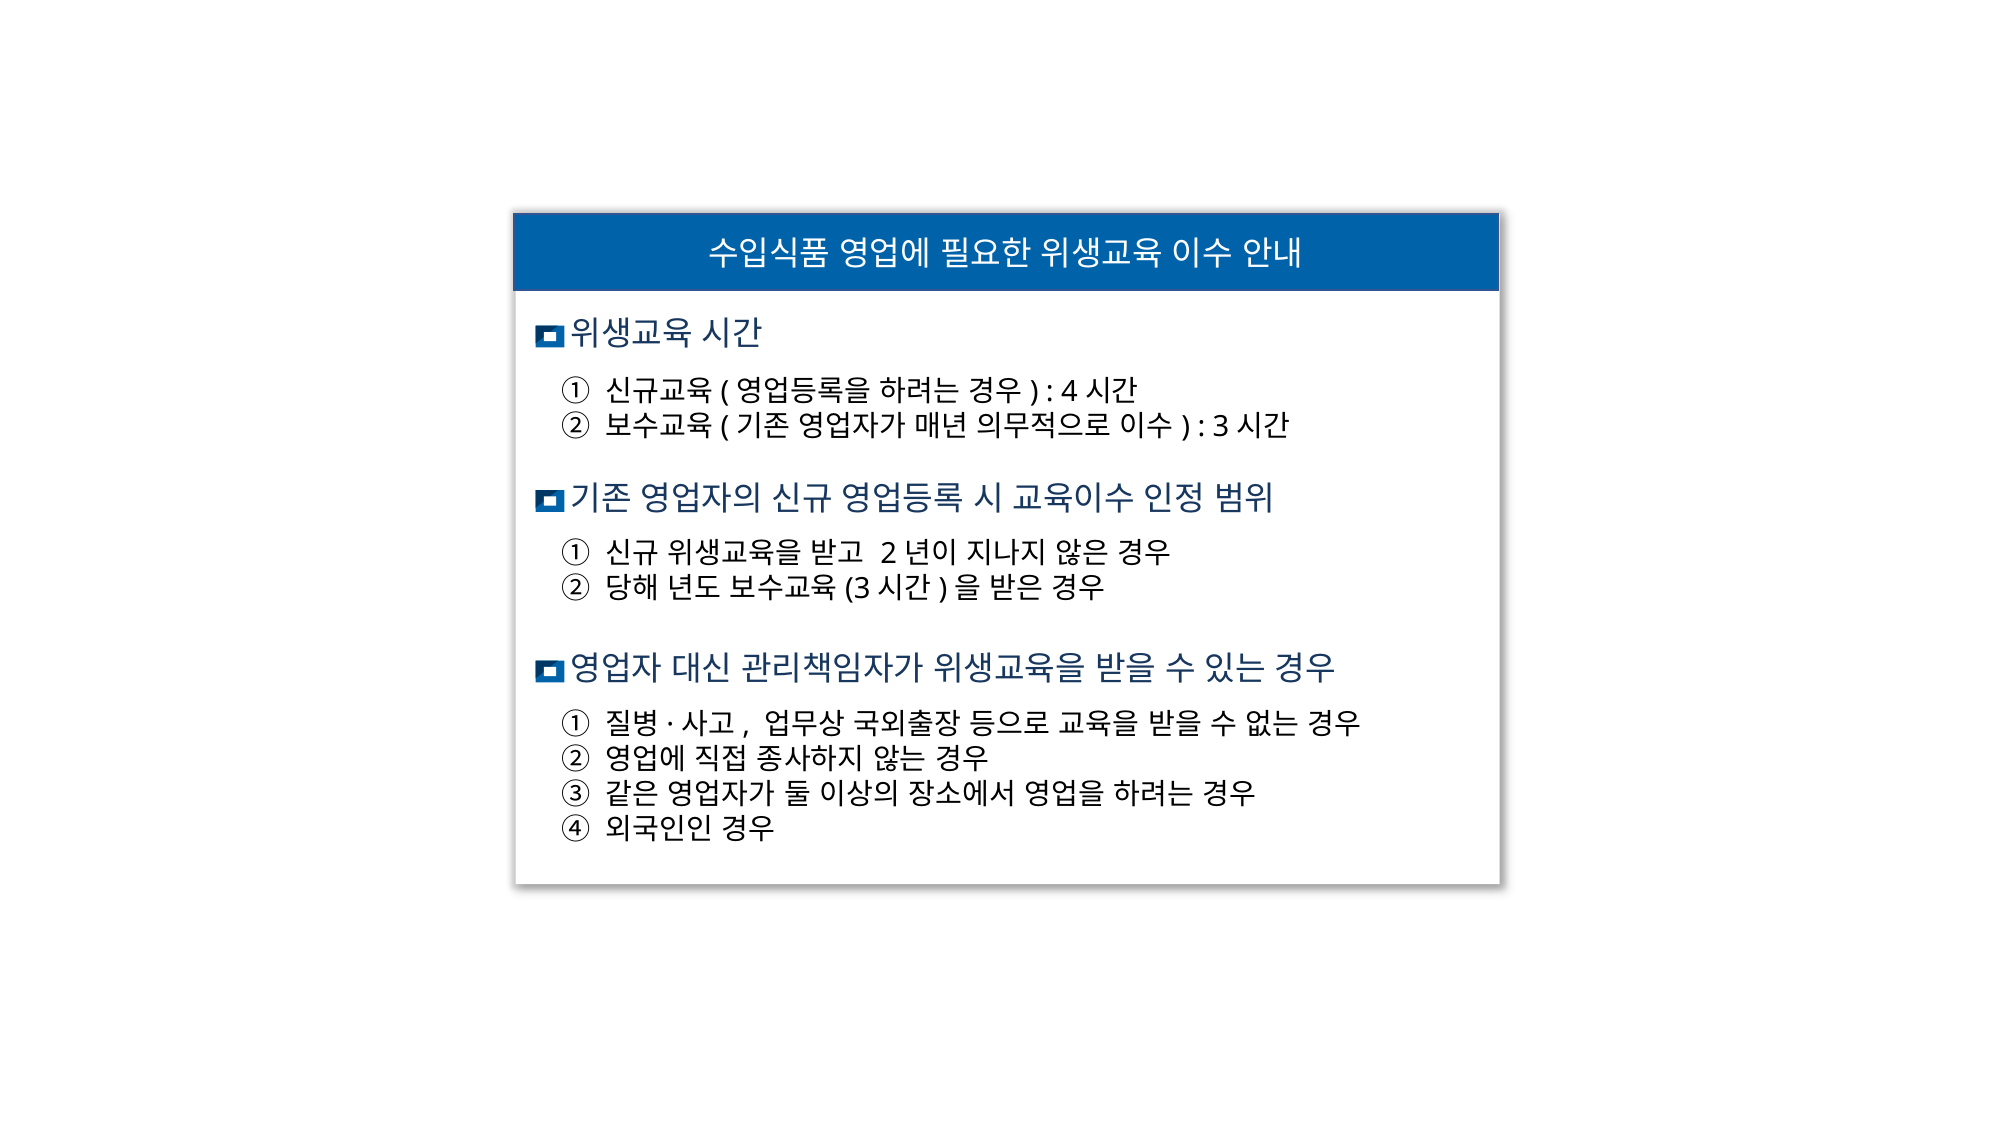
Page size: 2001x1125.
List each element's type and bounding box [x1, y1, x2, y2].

text_box [514, 214, 1519, 885]
